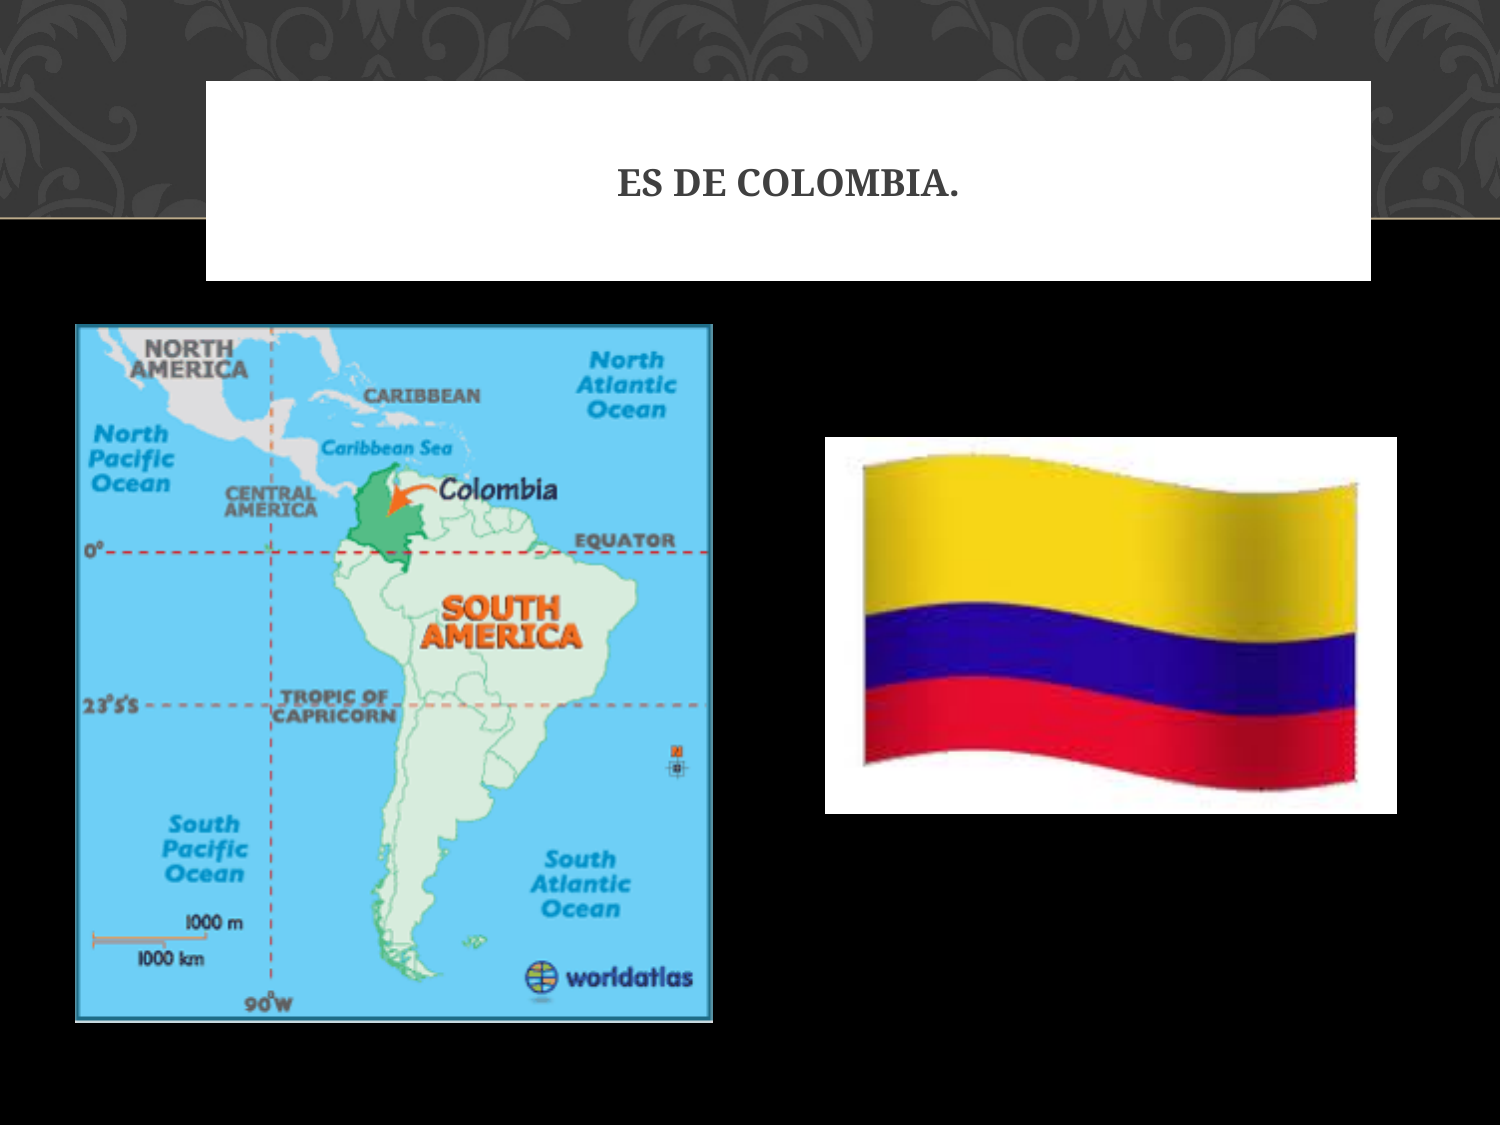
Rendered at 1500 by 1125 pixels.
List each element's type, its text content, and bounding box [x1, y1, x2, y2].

picture [74, 324, 713, 1023]
picture [824, 437, 1397, 814]
title Es de Colombia. [206, 81, 1371, 281]
